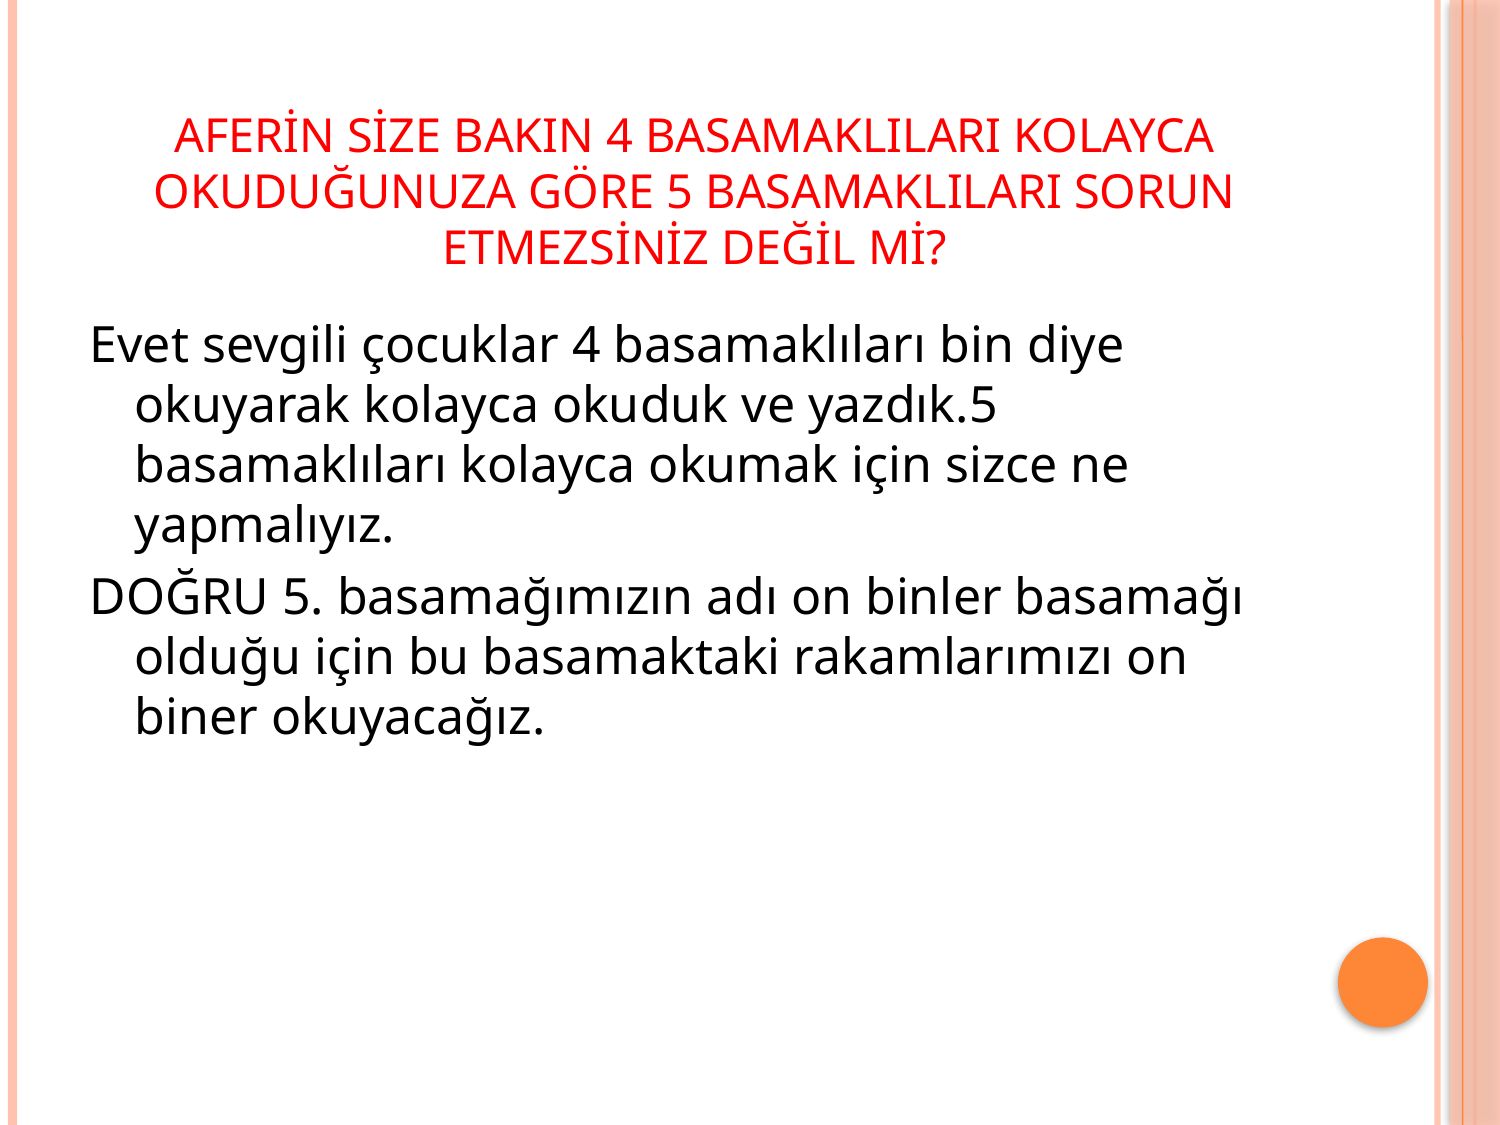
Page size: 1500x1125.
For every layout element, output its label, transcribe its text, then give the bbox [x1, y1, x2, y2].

title AFERİN SİZE BAKIN 4 BASAMAKLILARI KOLAYCA OKUDUĞUNUZA GÖRE 5 BASAMAKLILARI SORUN ETMEZSİNİZ DEĞİL Mİ? [82, 93, 1307, 282]
list Evet sevgili çocuklar 4 basamaklıları bin diye okuyarak kolayca okuduk ve yazdık.5 basamaklıları kolayca okumak için sizce ne yapmalıyız. DOĞRU 5. basamağımızın adı on binler basamağı olduğu için bu basamaktaki rakamlarımızı on biner okuyacağız. [75, 304, 1300, 1062]
